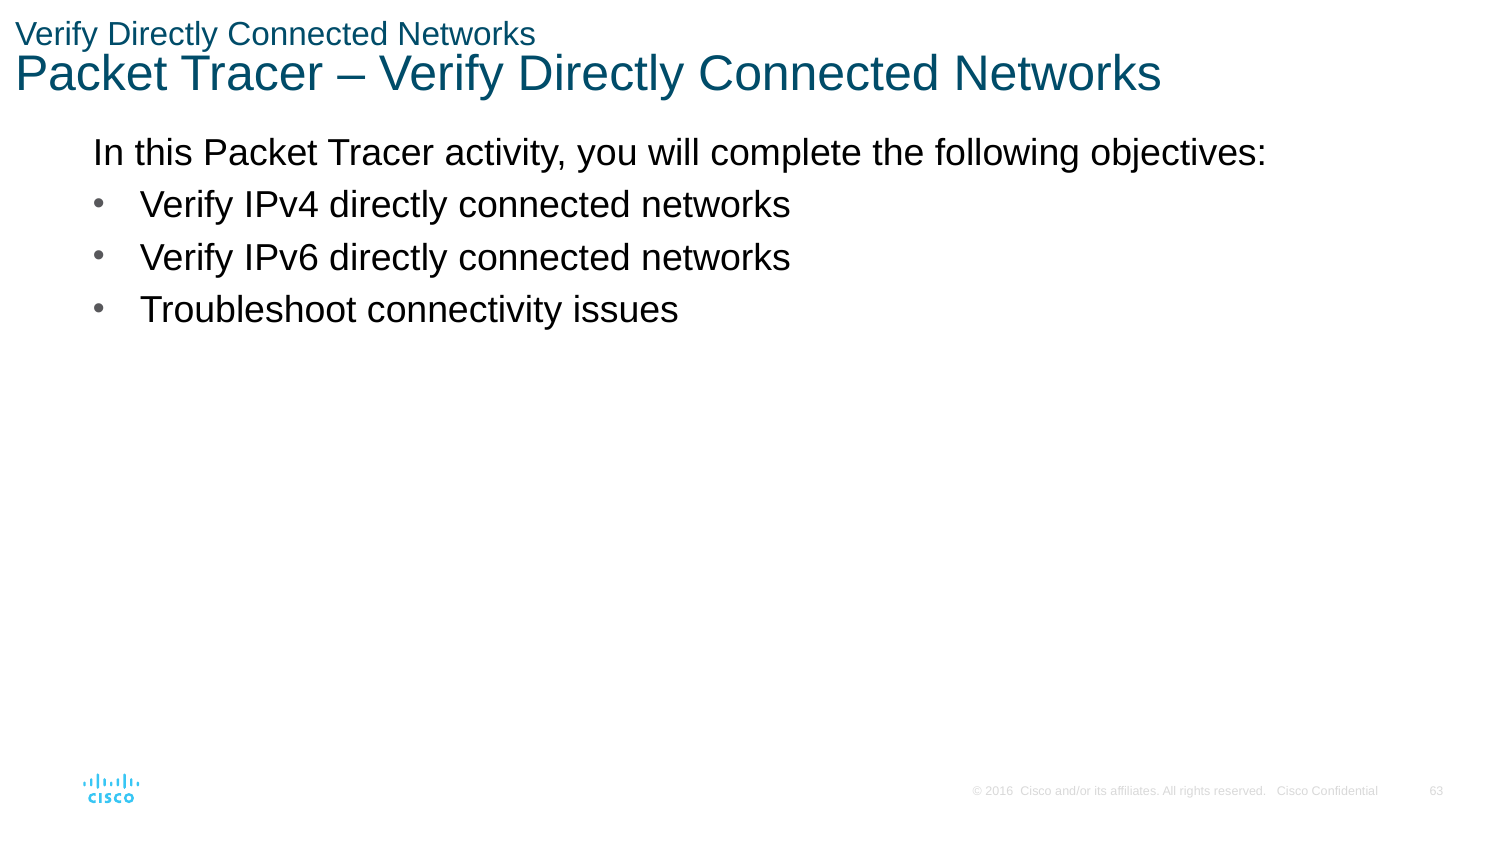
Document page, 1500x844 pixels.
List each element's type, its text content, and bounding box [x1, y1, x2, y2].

list In this Packet Tracer activity, you will complete the following objectives: Verify IPv4 directly connected networks Verify IPv6 directly connected networks Troubleshoot connectivity issues [77, 120, 1437, 726]
title Verify Directly Connected Networks Packet Tracer – Verify Directly Connected Networks [0, 0, 1369, 121]
